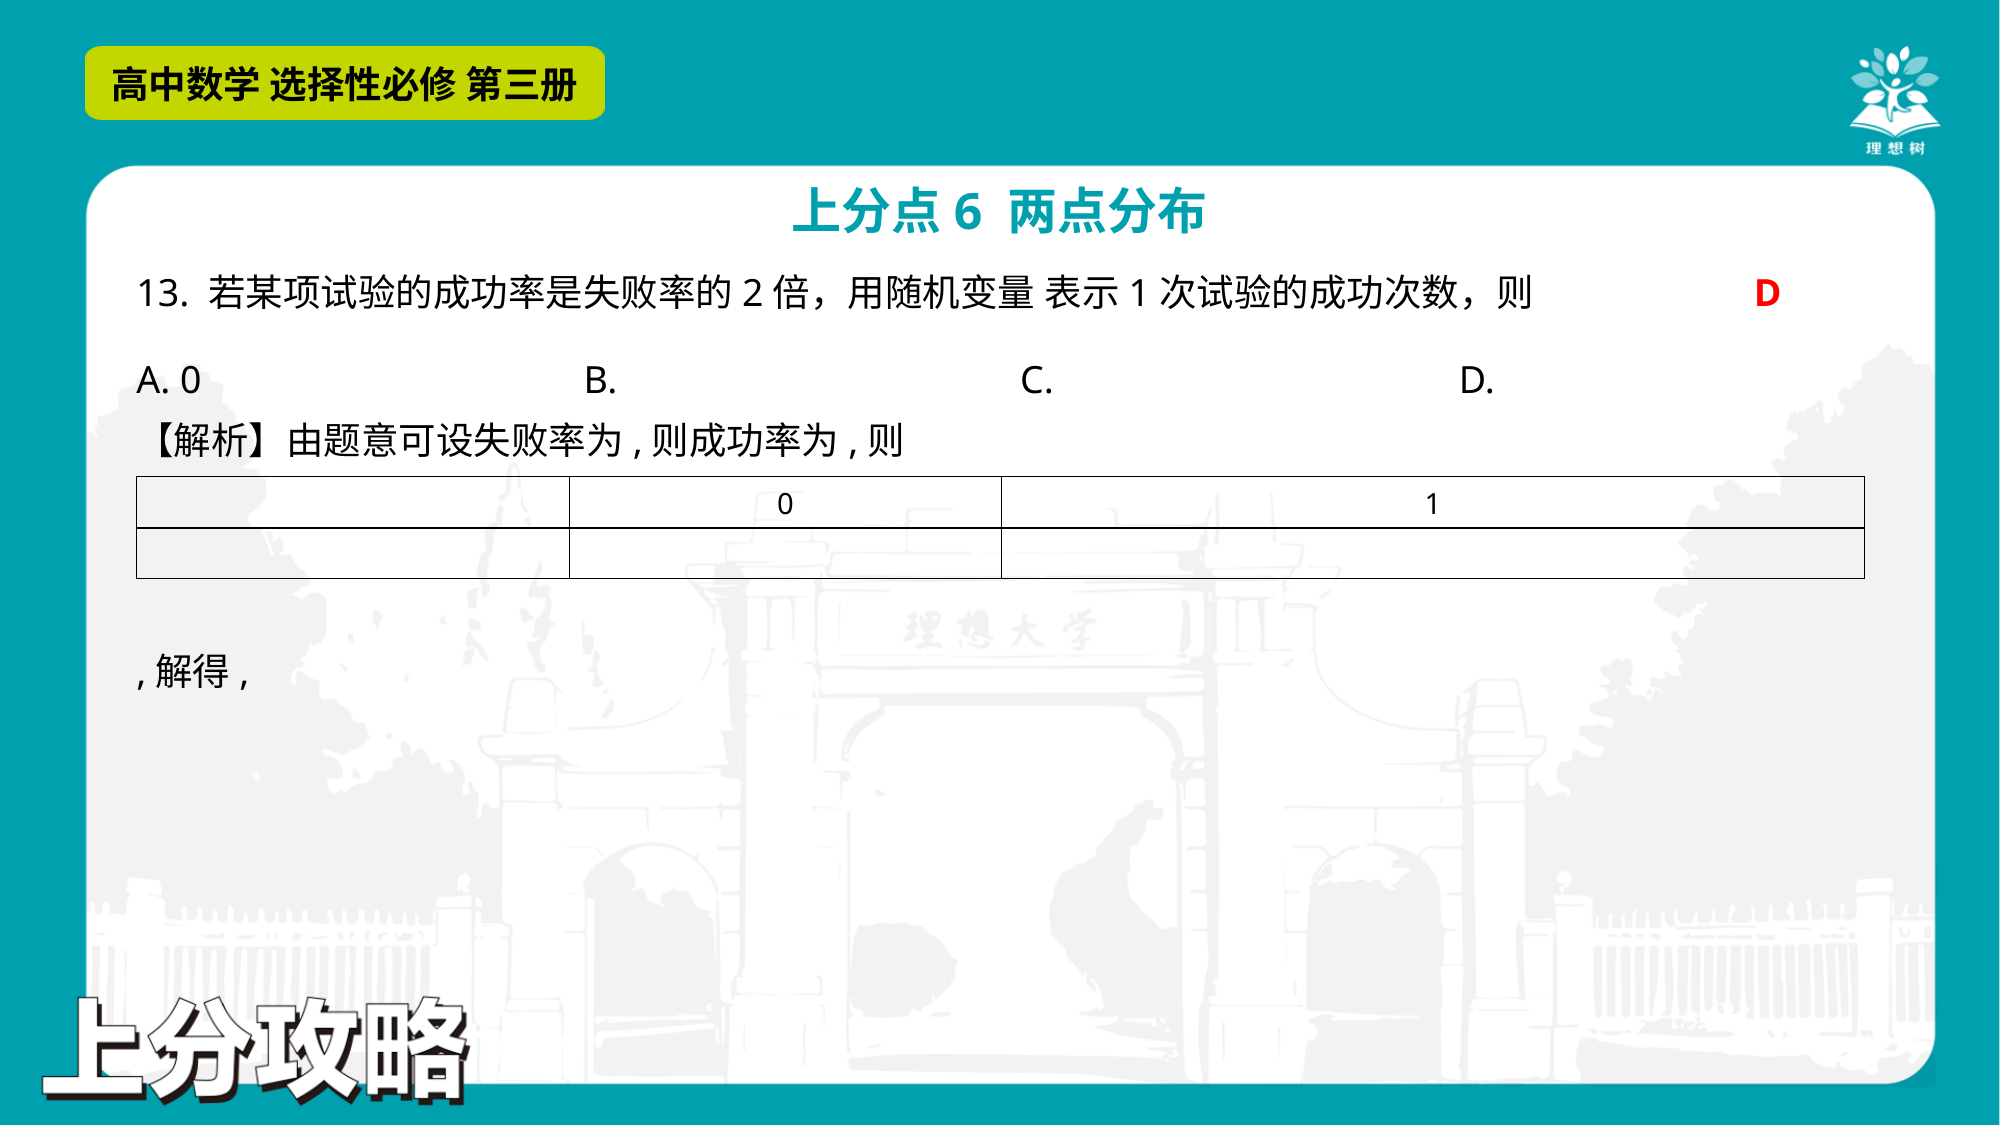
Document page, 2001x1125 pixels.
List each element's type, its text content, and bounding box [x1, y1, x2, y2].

picture [0, 0, 2000, 1125]
text_box D [1740, 246, 1796, 307]
